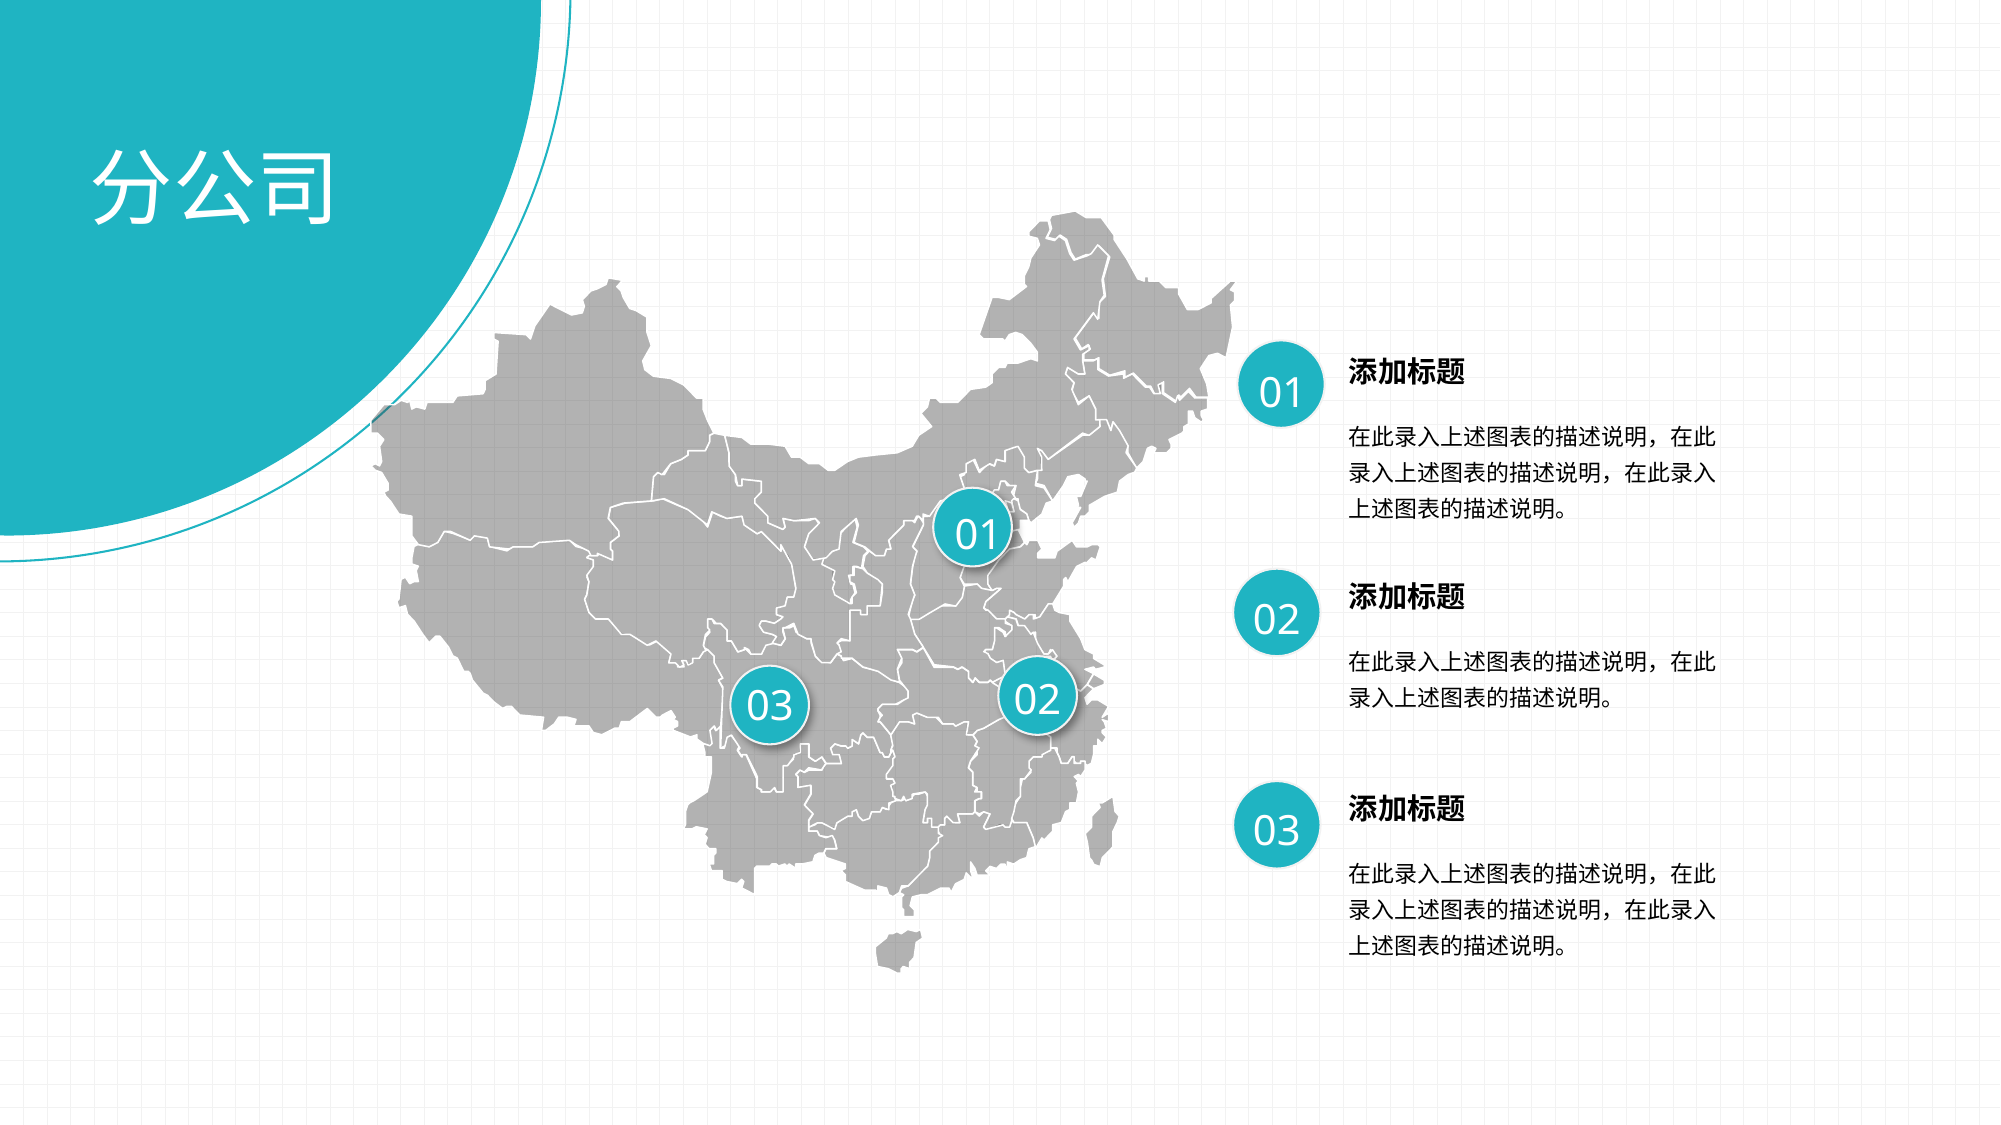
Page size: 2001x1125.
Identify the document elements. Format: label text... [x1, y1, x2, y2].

text_box 在此录入上述图表的描述说明，在此录入上述图表的描述说明，在此录入上述图表的描述说明。 [1333, 407, 1741, 530]
text_box 在此录入上述图表的描述说明，在此录入上述图表的描述说明，在此录入上述图表的描述说明。 [1333, 844, 1741, 967]
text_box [1233, 781, 1321, 869]
text_box 添加标题 [1333, 346, 1482, 396]
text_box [370, 210, 1238, 974]
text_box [1233, 568, 1321, 657]
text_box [0, 0, 571, 562]
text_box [933, 487, 1017, 567]
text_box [1237, 340, 1325, 428]
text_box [995, 656, 1080, 735]
text_box 添加标题 [1333, 570, 1482, 621]
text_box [727, 665, 813, 745]
text_box 添加标题 [1333, 783, 1482, 833]
text_box 在此录入上述图表的描述说明，在此录入上述图表的描述说明。 [1333, 631, 1741, 719]
